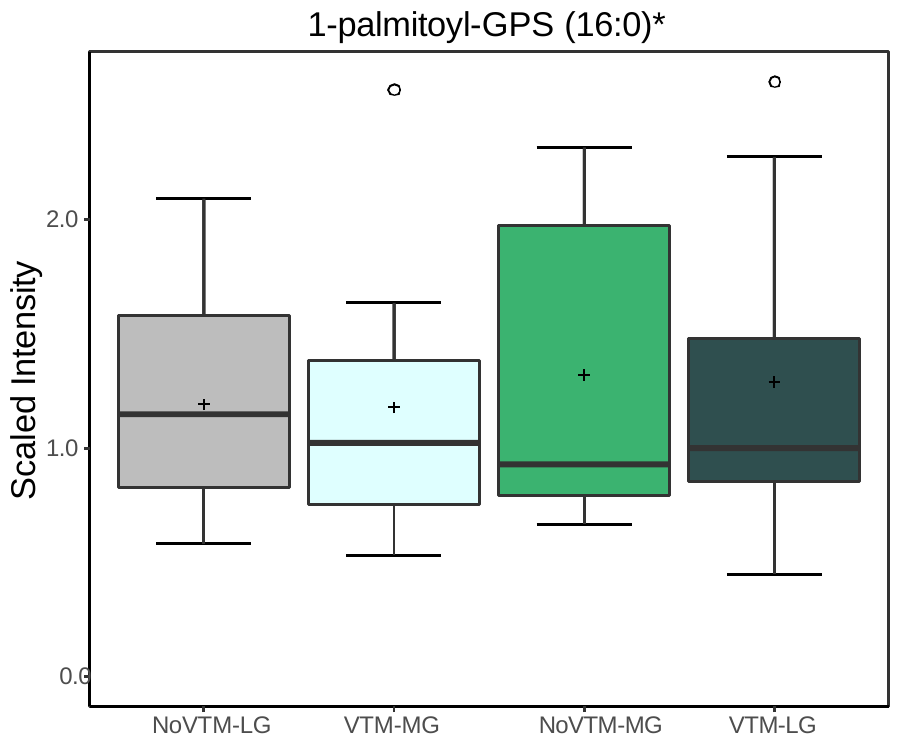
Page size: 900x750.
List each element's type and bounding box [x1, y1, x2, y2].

footer [57, 661, 95, 750]
text_box [44, 201, 82, 233]
text_box [83, 50, 891, 738]
slide_number [150, 713, 290, 750]
text_box [305, 0, 673, 44]
text_box [1, 256, 82, 503]
